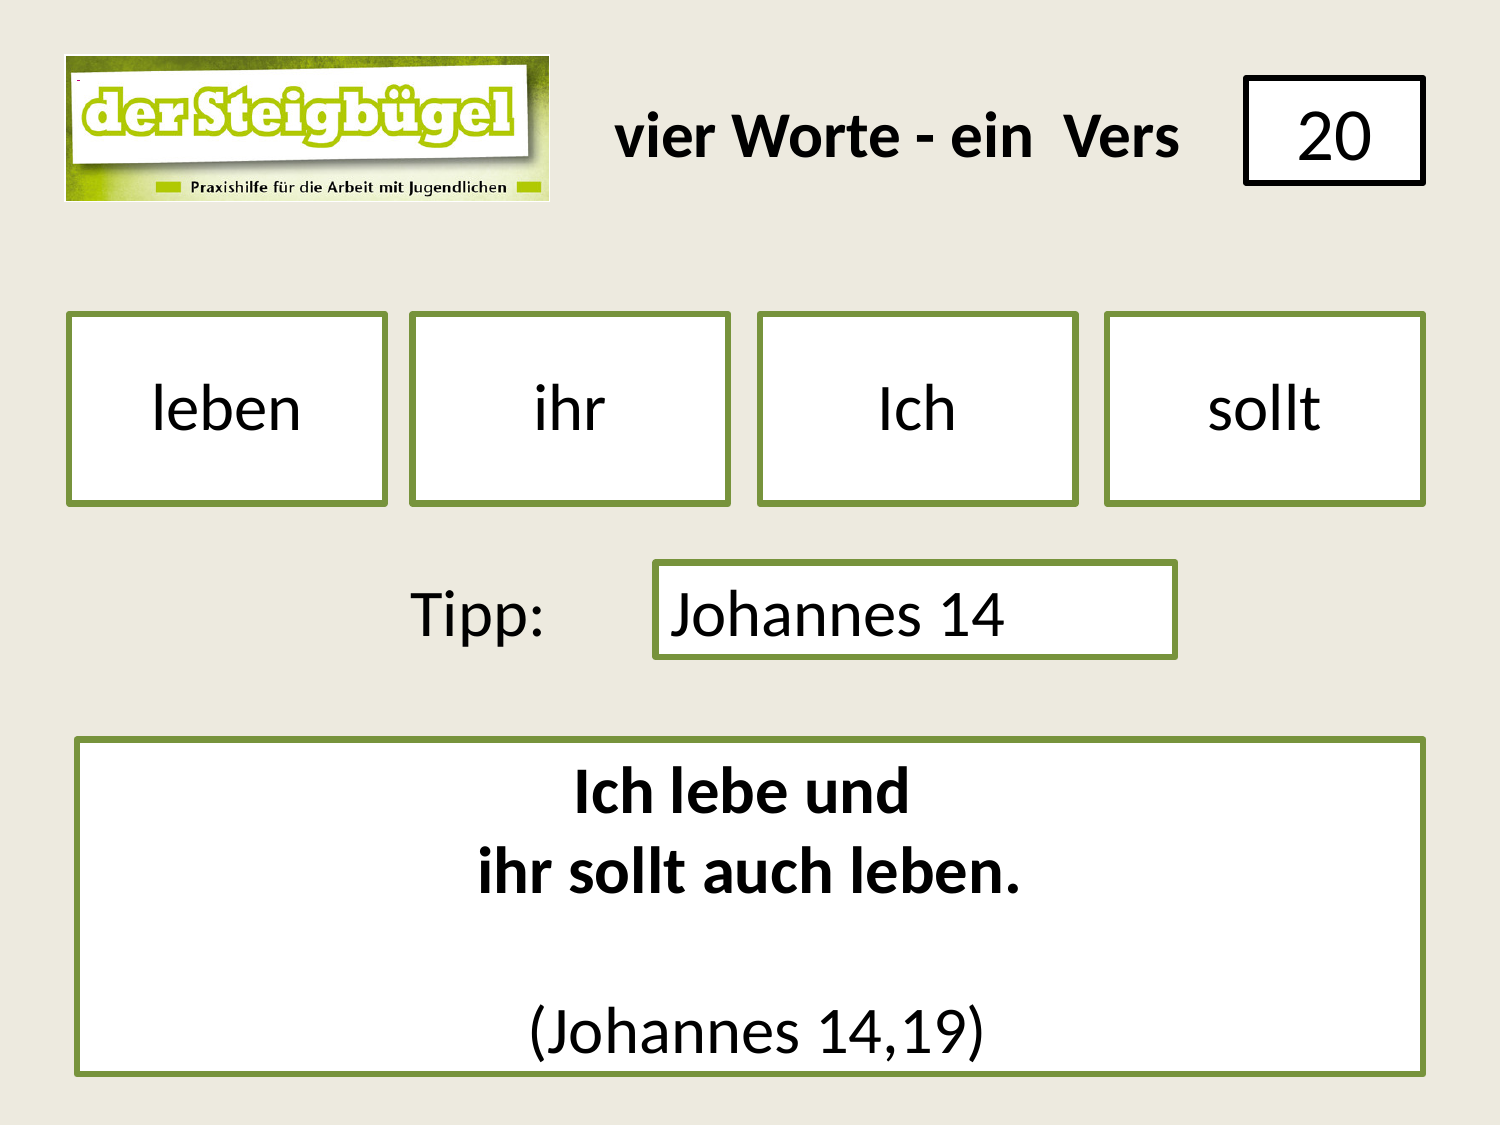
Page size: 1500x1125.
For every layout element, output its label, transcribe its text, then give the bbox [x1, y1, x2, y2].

table_header [739, 536, 761, 688]
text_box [64, 290, 1424, 528]
text_box Tipp: [395, 562, 585, 658]
text_box Ich lebe und ihr sollt auch leben. (Johannes 14,19) [76, 739, 1424, 1075]
text_box 20 [1246, 78, 1424, 183]
text_box Johannes 14 [655, 562, 739, 658]
title vier Worte - ein Vers [584, 54, 1211, 209]
picture [64, 54, 550, 202]
text_box Johannes 14 [761, 562, 1176, 658]
